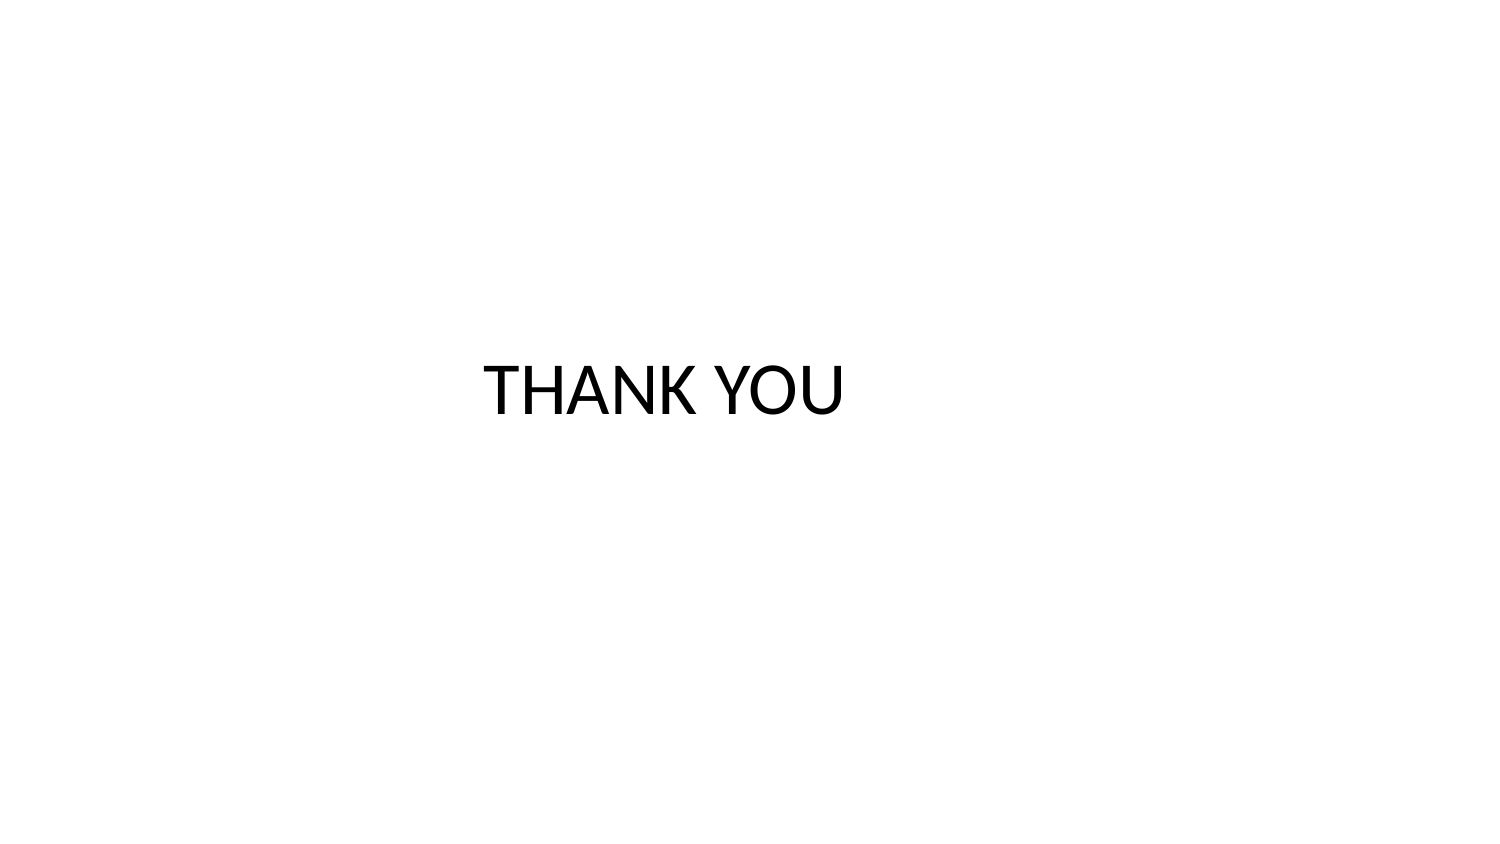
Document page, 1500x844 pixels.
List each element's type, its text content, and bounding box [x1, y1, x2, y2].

text_box THANK YOU [468, 332, 891, 437]
